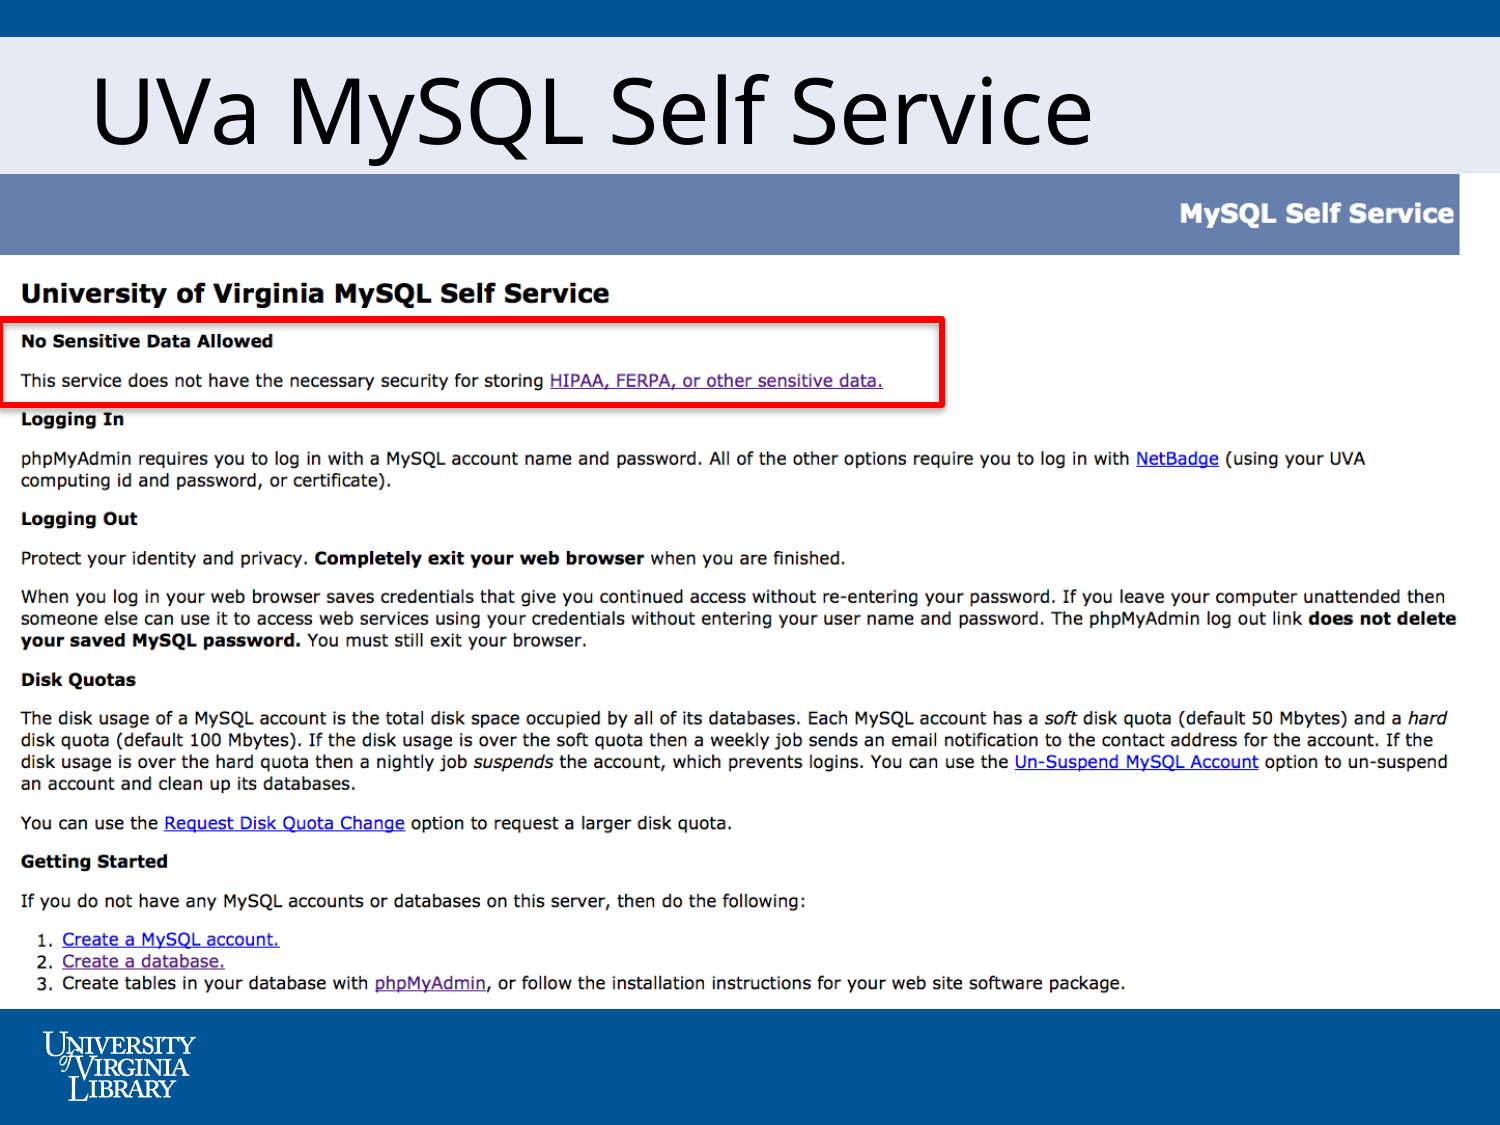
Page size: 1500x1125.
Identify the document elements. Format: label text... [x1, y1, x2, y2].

title UVa MySQL Self Service [75, 45, 1425, 173]
picture [0, 0, 1500, 1125]
